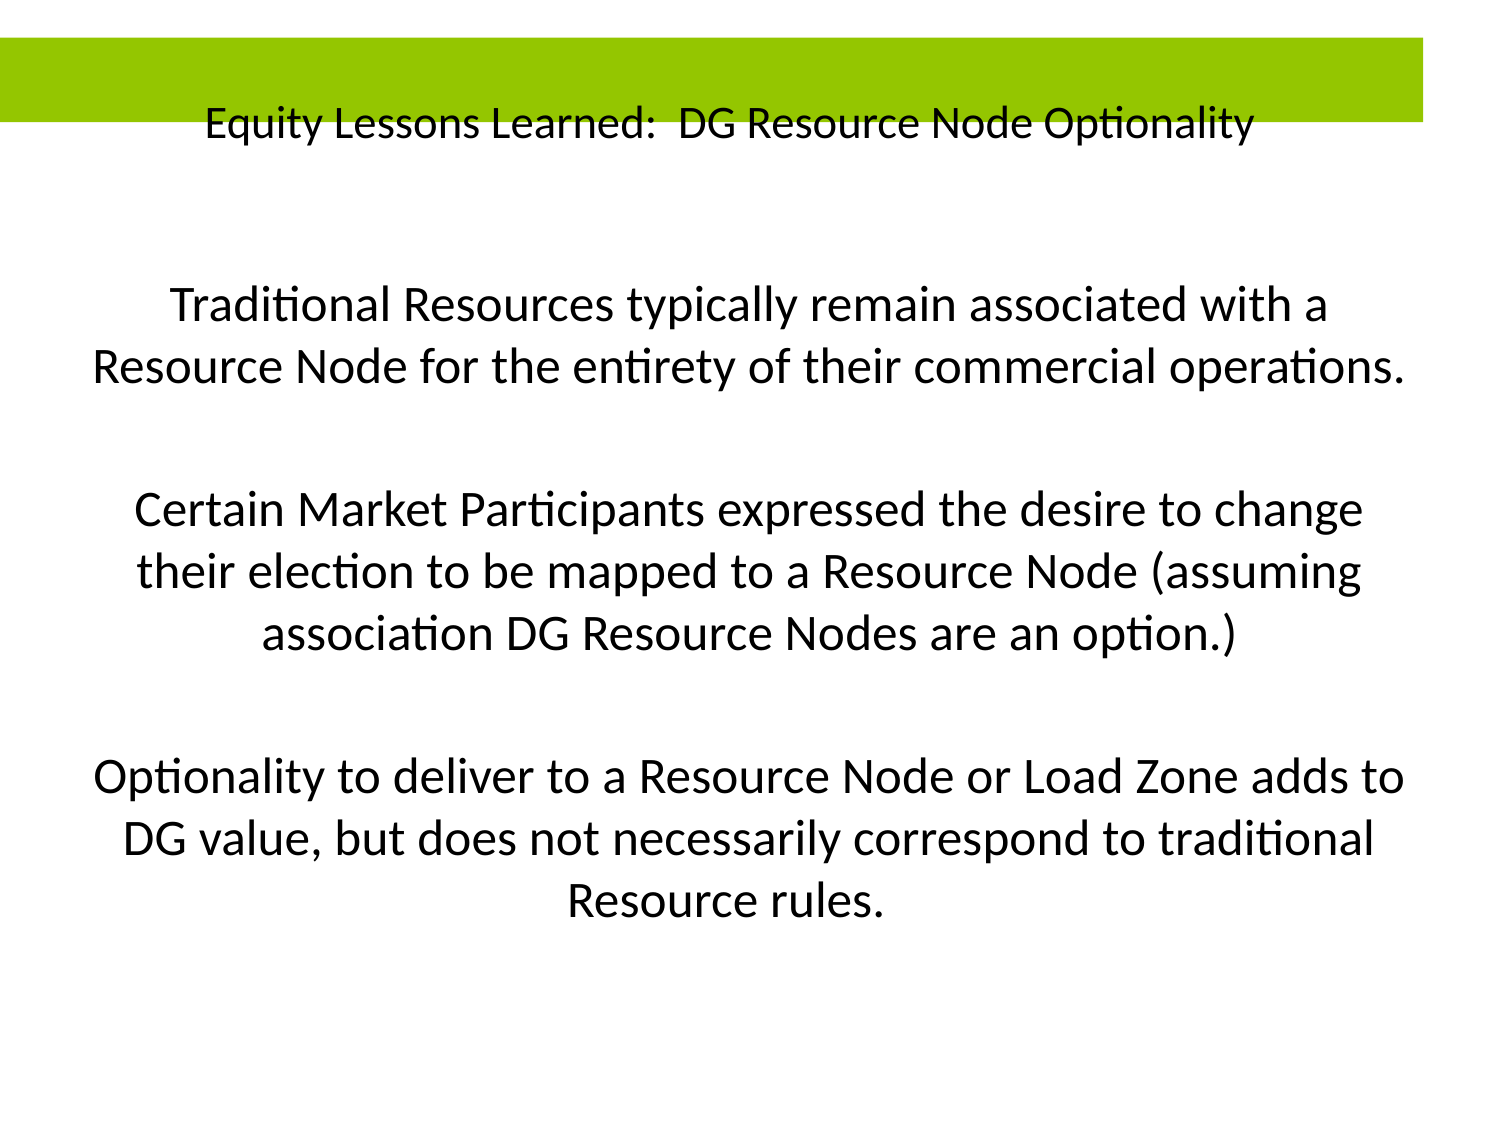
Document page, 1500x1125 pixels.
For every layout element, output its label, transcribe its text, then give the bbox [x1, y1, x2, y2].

title Equity Lessons Learned: DG Resource Node Optionality [63, 67, 1398, 174]
list Traditional Resources typically remain associated with a Resource Node for the entirety of their commercial operations. Certain Market Participants expressed the desire to change their election to be mapped to a Resource Node (assuming association DG Resource Nodes are an option.) Optionality to deliver to a Resource Node or Load Zone adds to DG value, but does not necessarily correspond to traditional Resource rules. [75, 262, 1425, 1005]
